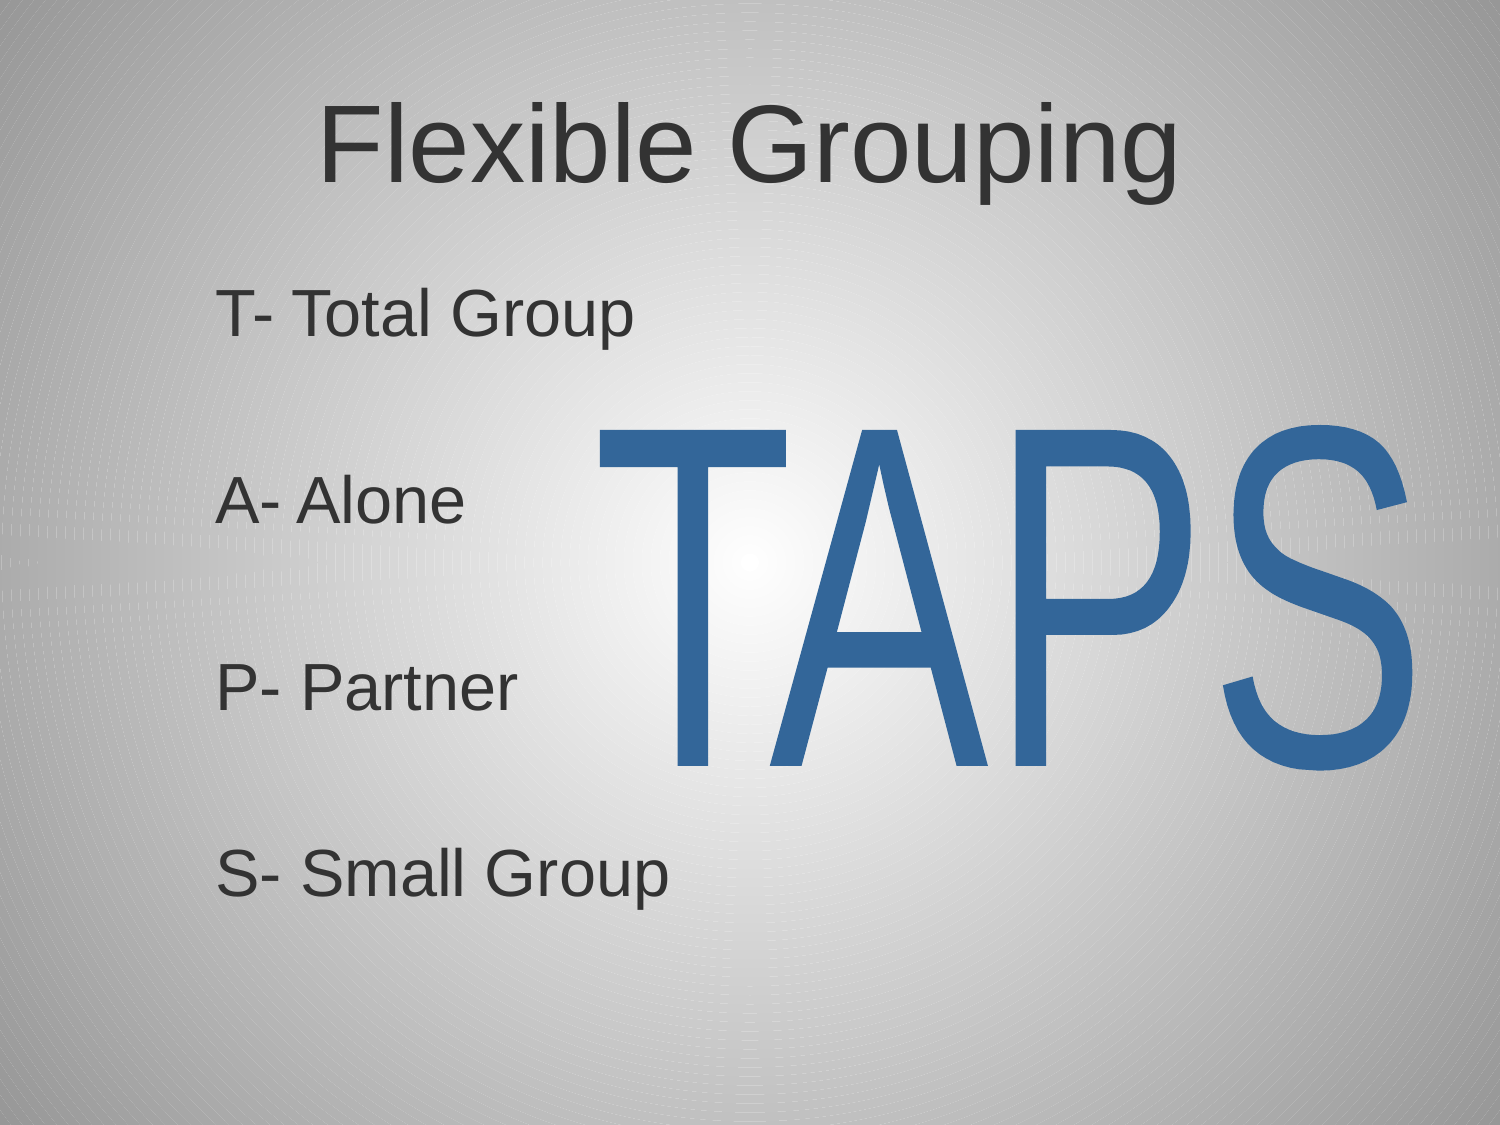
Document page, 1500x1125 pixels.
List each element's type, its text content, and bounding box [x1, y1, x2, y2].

title Flexible Grouping [74, 44, 1426, 233]
list T- Total Group A- Alone P- Partner S- Small Group [199, 262, 1363, 1006]
